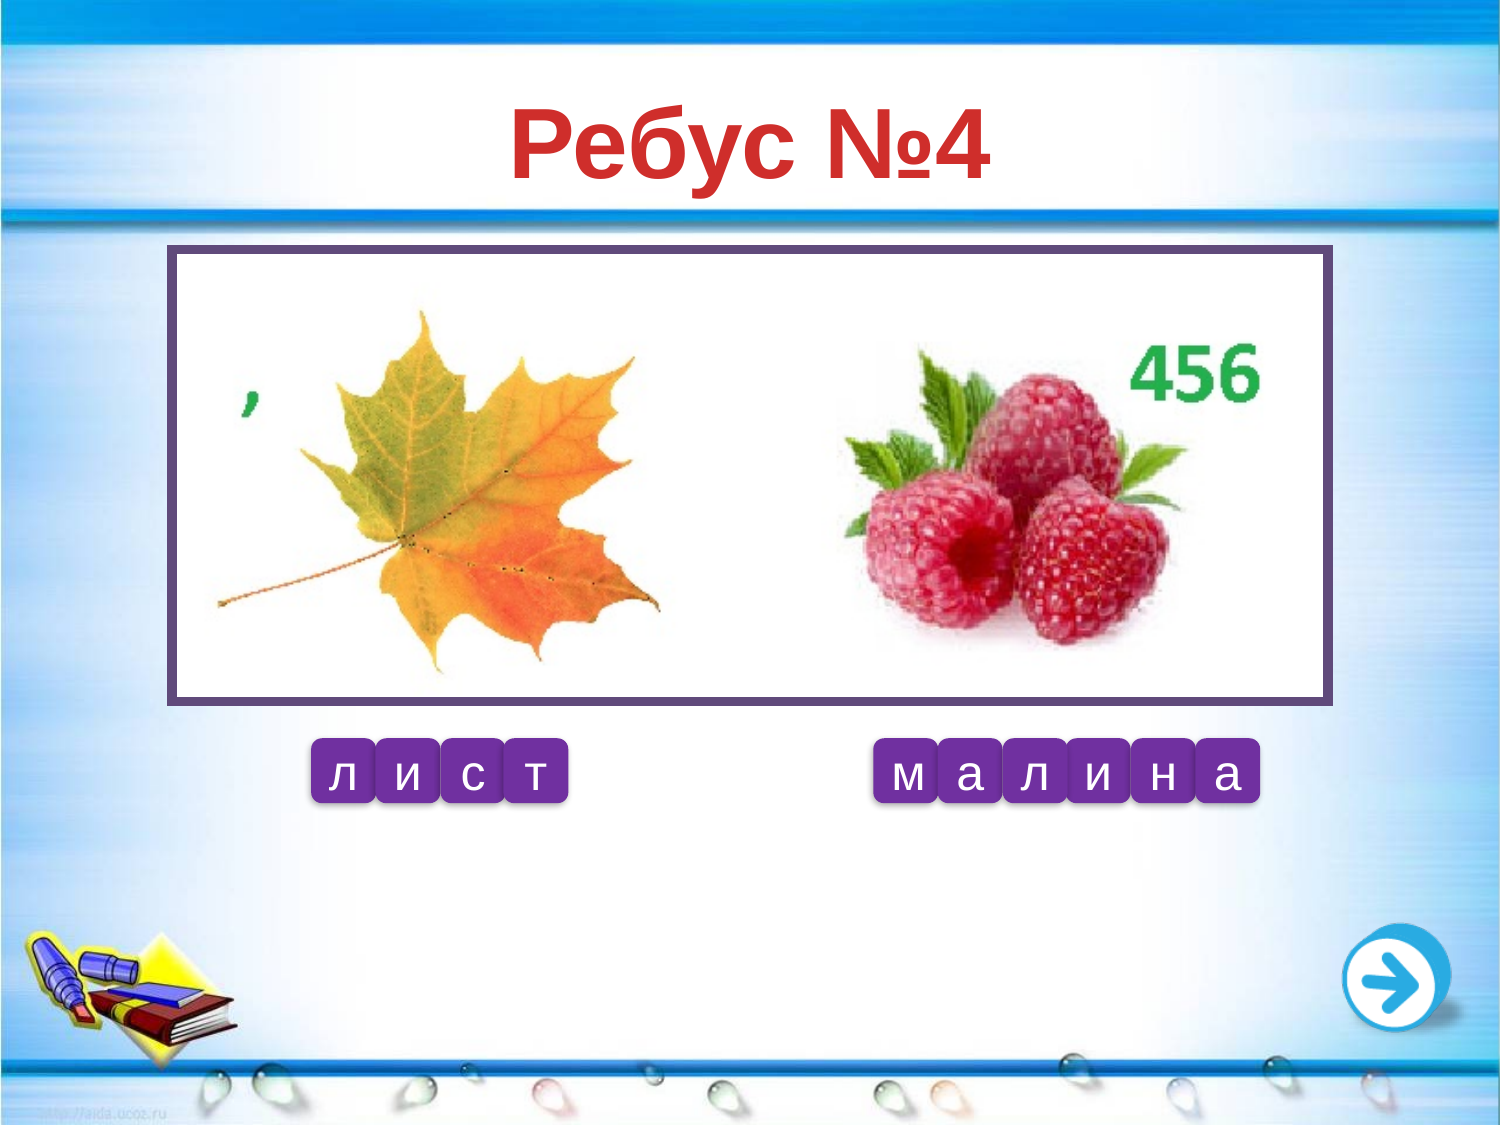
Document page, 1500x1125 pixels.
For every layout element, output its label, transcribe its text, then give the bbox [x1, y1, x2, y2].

text_box т [503, 738, 569, 804]
text_box и [375, 738, 438, 804]
text_box н [1130, 738, 1194, 804]
text_box с [440, 738, 502, 804]
picture [0, 0, 1500, 1125]
text_box л [1002, 738, 1068, 804]
text_box л [311, 738, 374, 804]
text_box а [1195, 738, 1261, 804]
text_box [0, 917, 205, 1064]
text_box м [873, 738, 936, 804]
title Ребус №4 [75, 45, 1425, 233]
text_box и [1067, 738, 1129, 804]
text_box а [937, 738, 1001, 804]
